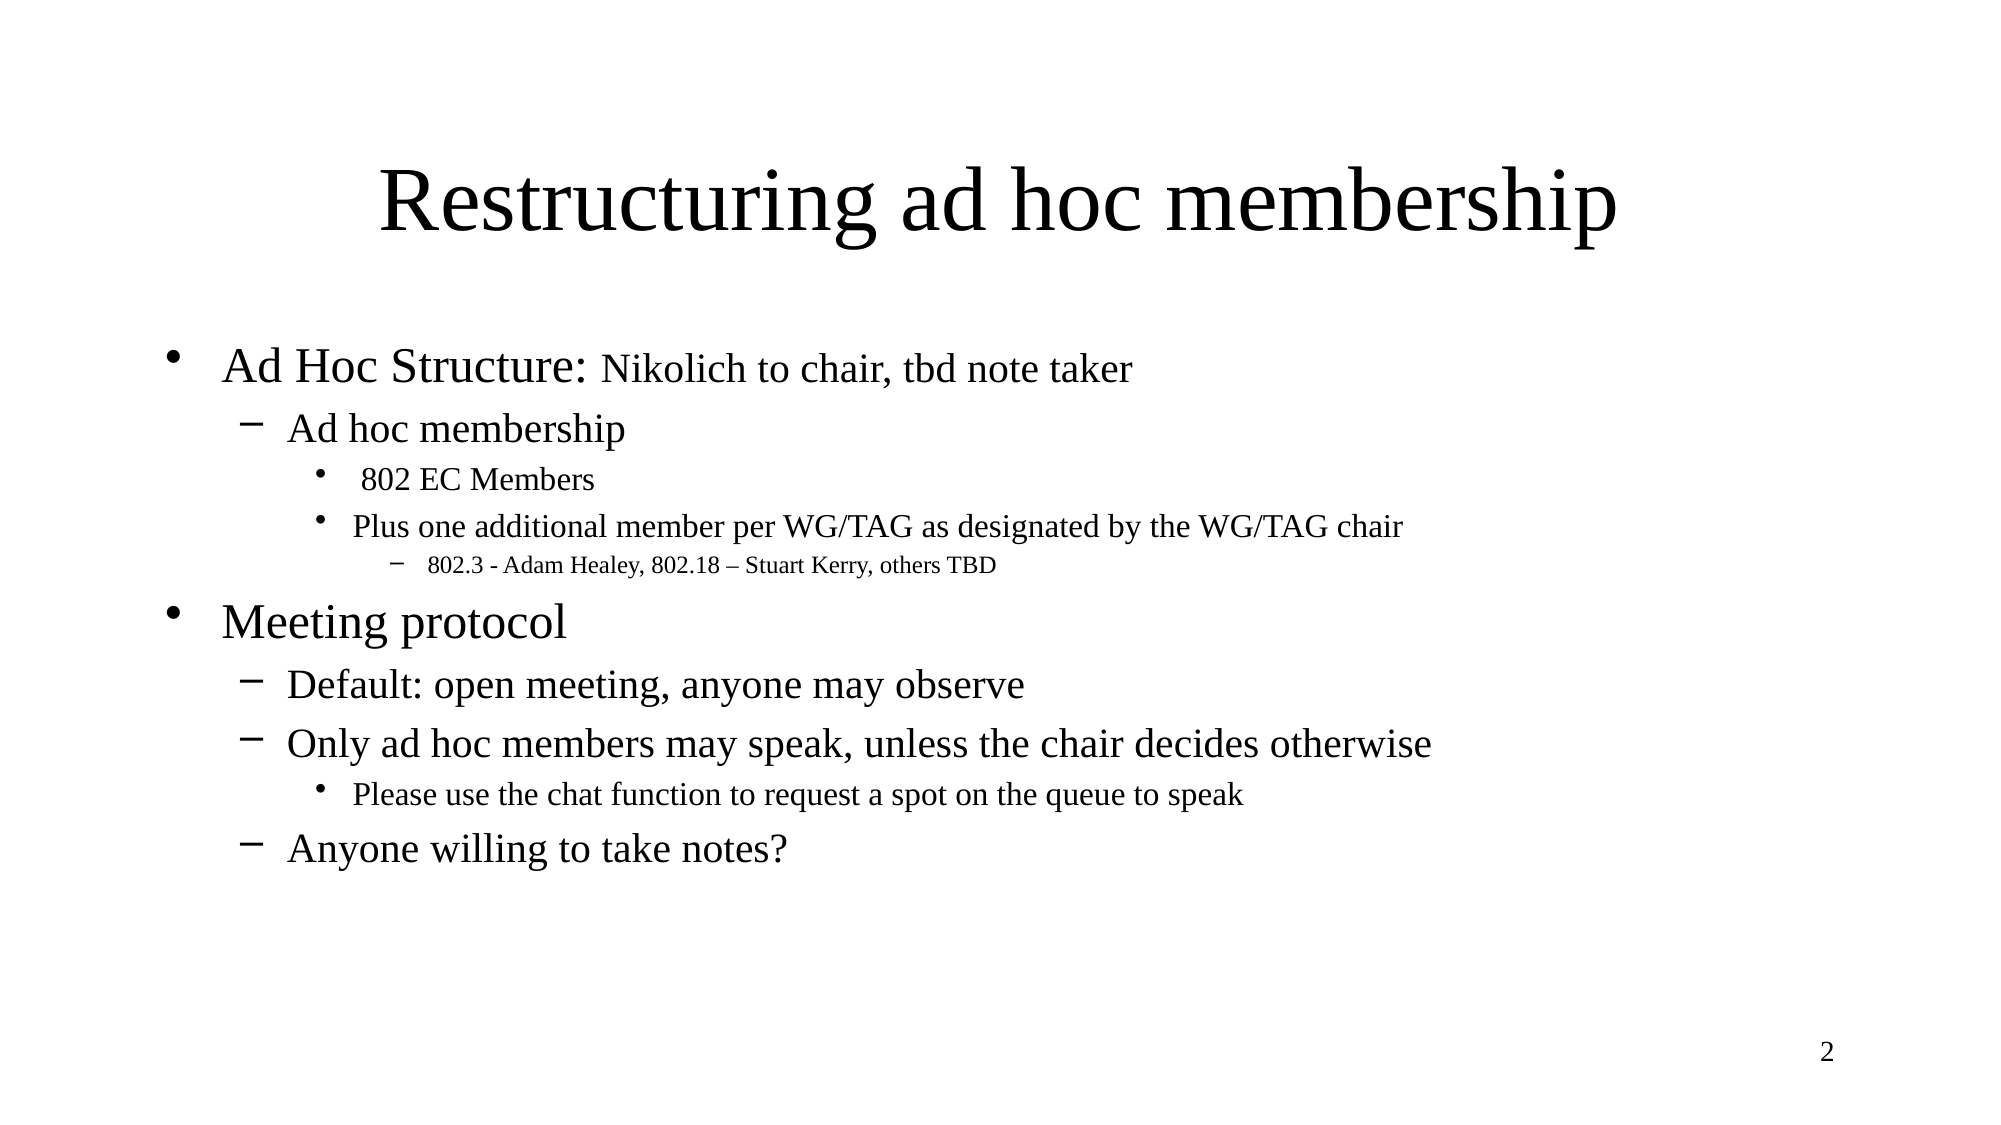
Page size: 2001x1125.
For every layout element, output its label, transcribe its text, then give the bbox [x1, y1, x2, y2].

slide_number 2 [1433, 1024, 1851, 1101]
list Ad Hoc Structure: Nikolich to chair, tbd note taker Ad hoc membership 802 EC Members Plus one additional member per WG/TAG as designated by the WG/TAG chair 802.3 - Adam Healey, 802.18 – Stuart Kerry, others TBD Meeting protocol Default: open meeting, anyone may observe Only ad hoc members may speak, unless the chair decides otherwise Please use the chat function to request a spot on the queue to speak Anyone willing to take notes? [149, 324, 1851, 1001]
title Restructuring ad hoc membership [149, 99, 1851, 288]
